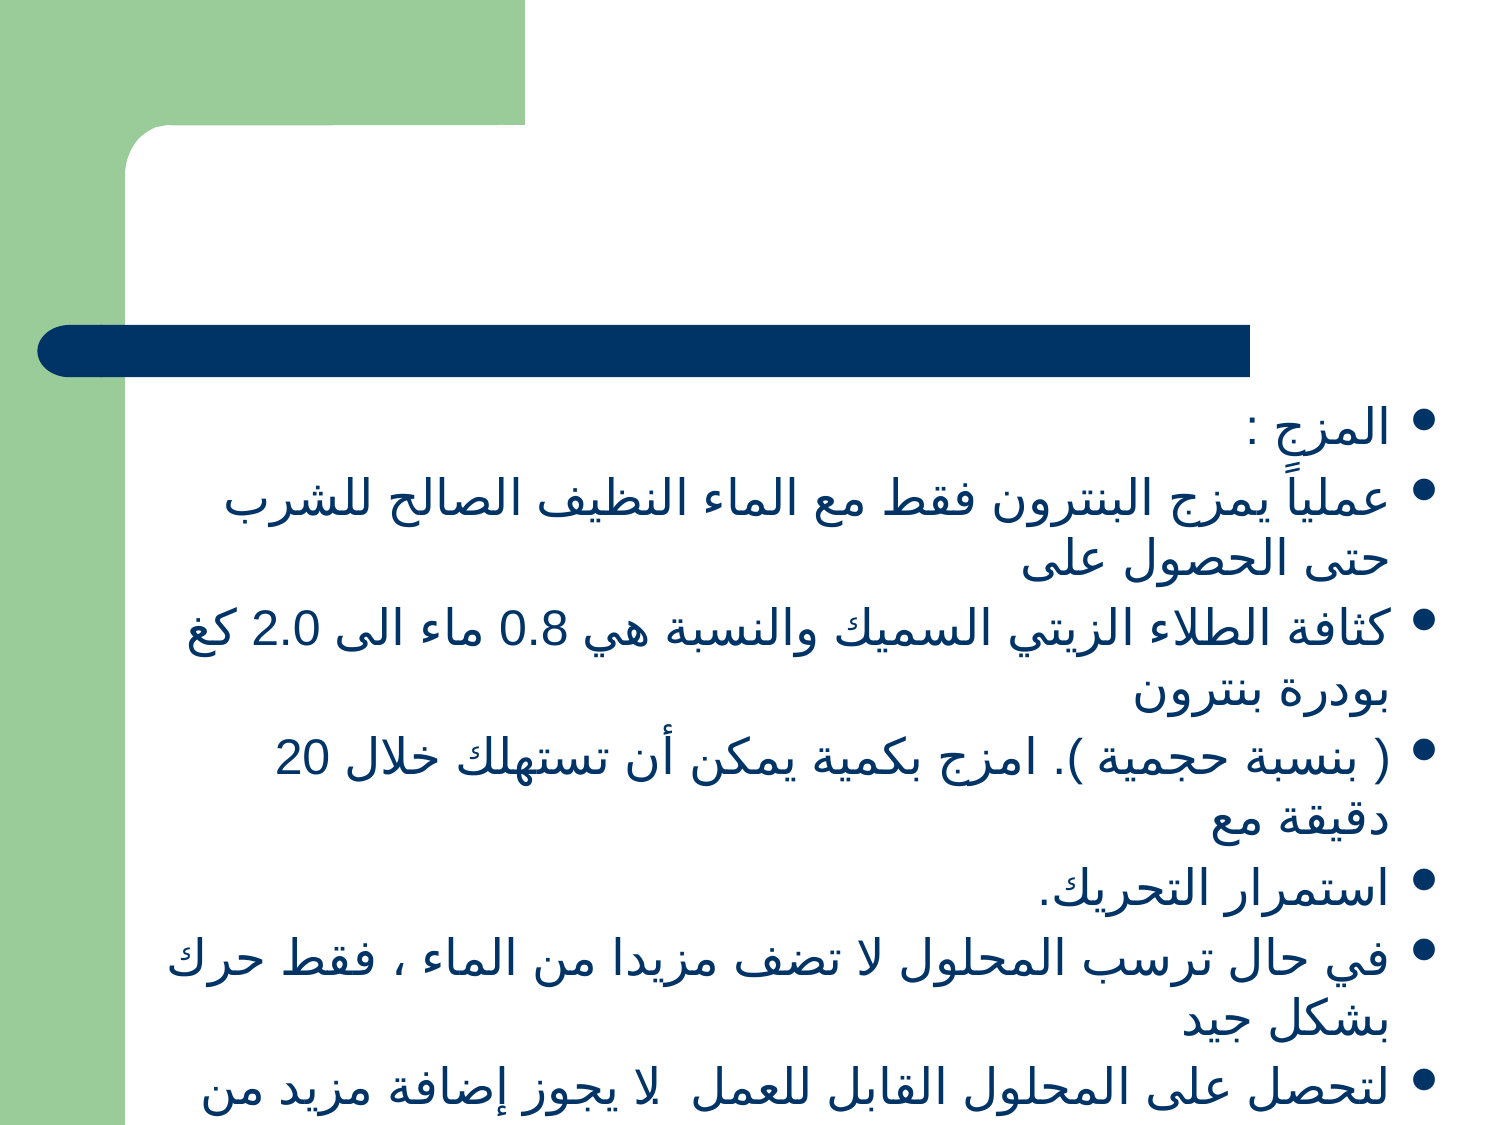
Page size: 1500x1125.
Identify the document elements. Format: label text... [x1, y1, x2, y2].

list المزج : عملياً يمزج البنترون فقط مع الماء النظيف الصالح للشرب حتى الحصول على كثافة الطلاء الزيتي السميك والنسبة هي 0.8 ماء الى 2.0 كغ بودرة بنترون ( بنسبة حجمية ). امزج بكمية يمكن أن تستهلك خلال 20 دقيقة مع استمرار التحريك. في حال ترسب المحلول لا تضف مزيدا من الماء ، فقط حرك بشكل جيد لتحصل على المحلول القابل للعمل. لا يجوز إضافة مزيد من بودرة البينترون للخلطة المحضرة إذا كانت ممدة مسبقاً بماء زائدة. احفظ المواد بعيدا عن متناول الأطفال. [137, 387, 1463, 1125]
